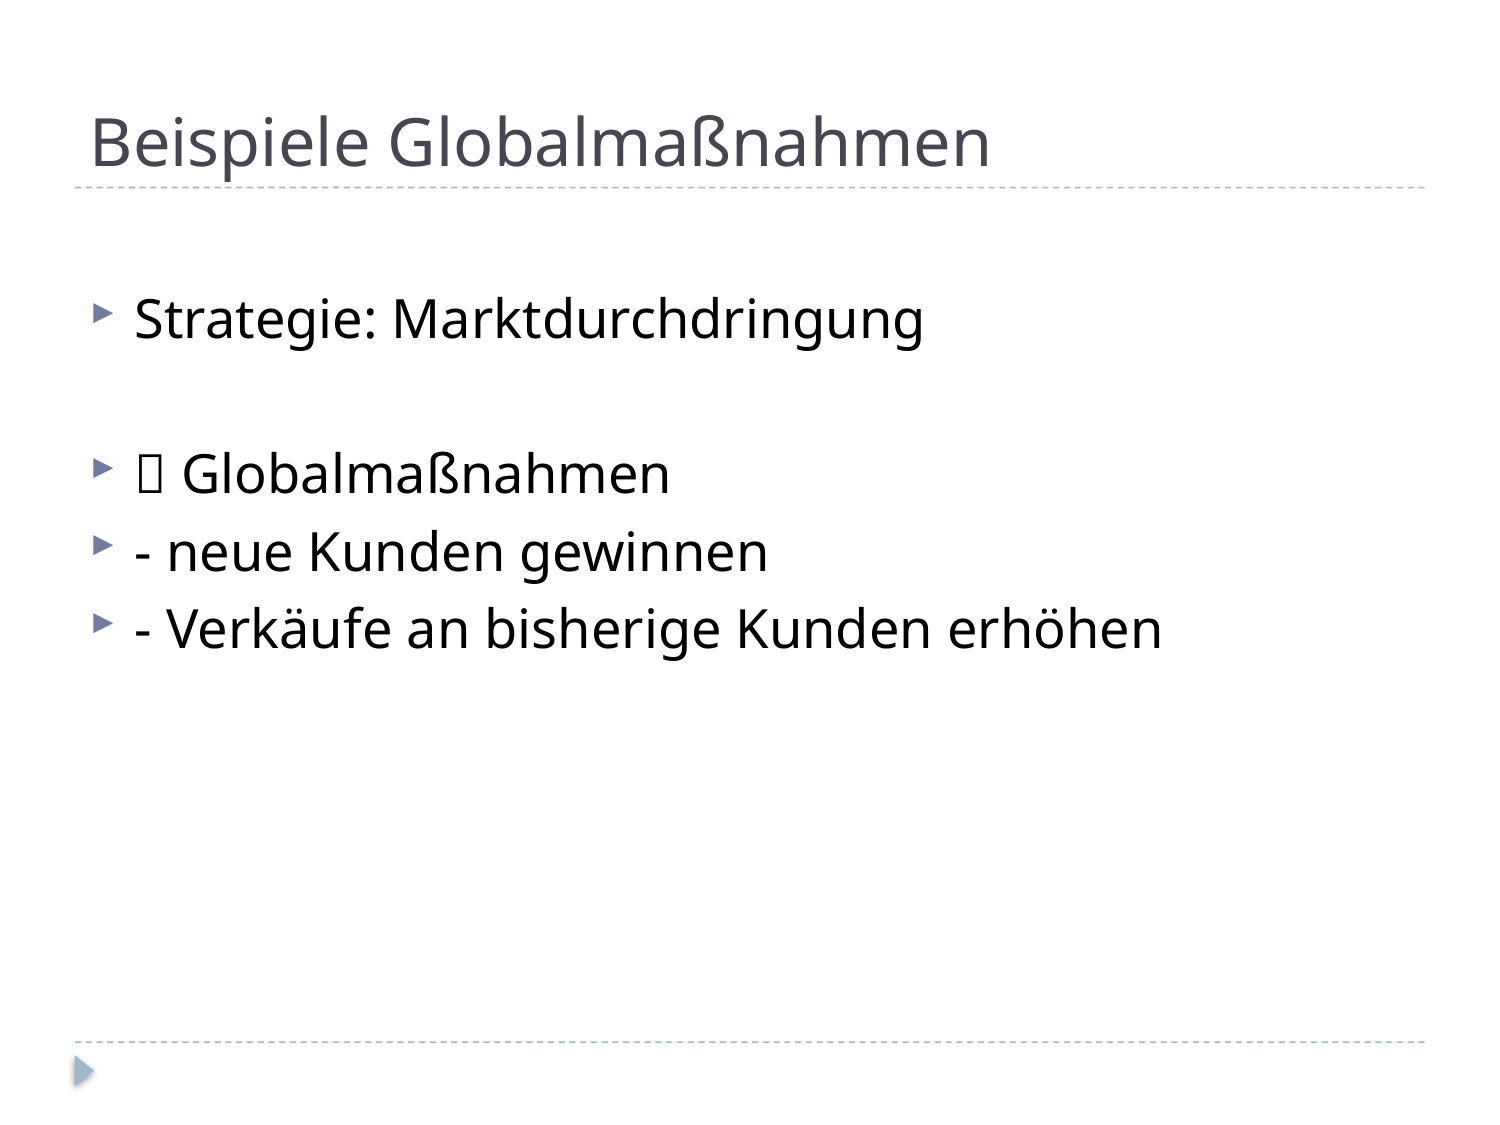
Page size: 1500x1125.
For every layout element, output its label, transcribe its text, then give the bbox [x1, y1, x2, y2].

list Strategie: Marktdurchdringung  Globalmaßnahmen - neue Kunden gewinnen - Verkäufe an bisherige Kunden erhöhen [75, 200, 1425, 1006]
title Beispiele Globalmaßnahmen [75, 24, 1425, 188]
